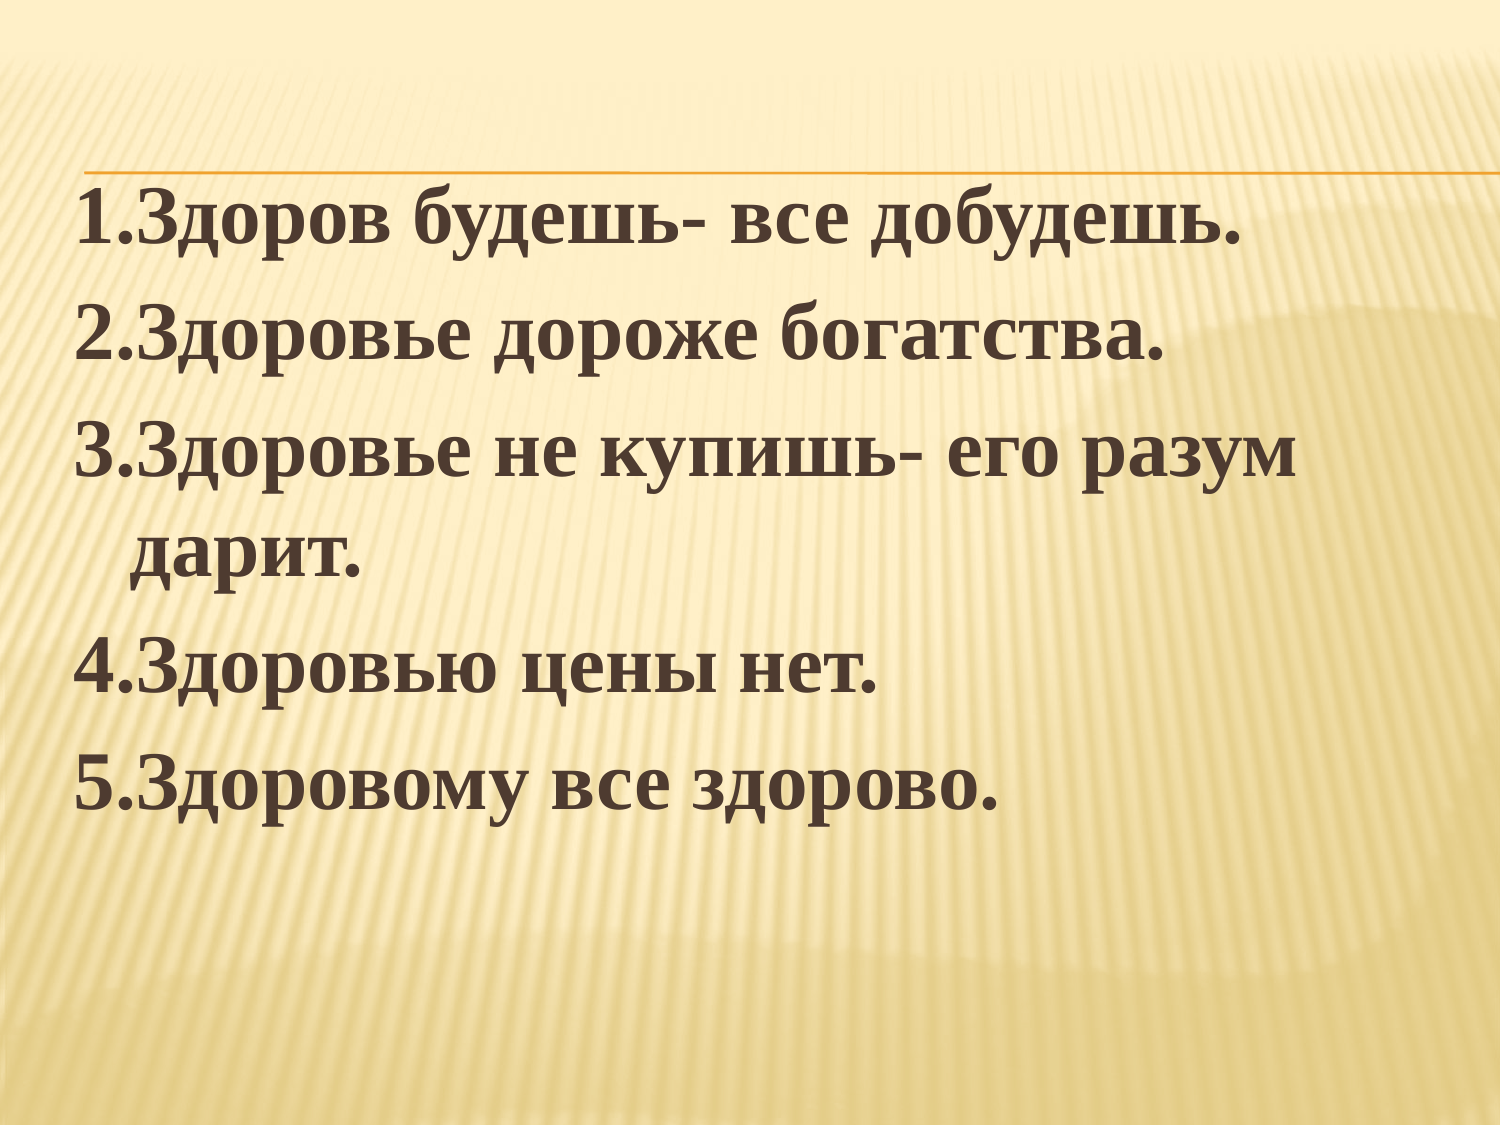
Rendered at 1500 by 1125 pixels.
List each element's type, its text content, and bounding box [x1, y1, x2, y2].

list 1.Здоров будешь- все добудешь. 2.Здоровье дороже богатства. 3.Здоровье не купишь- его разум дарит. 4.Здоровью цены нет. 5.Здоровому все здорово. [58, 152, 1475, 998]
